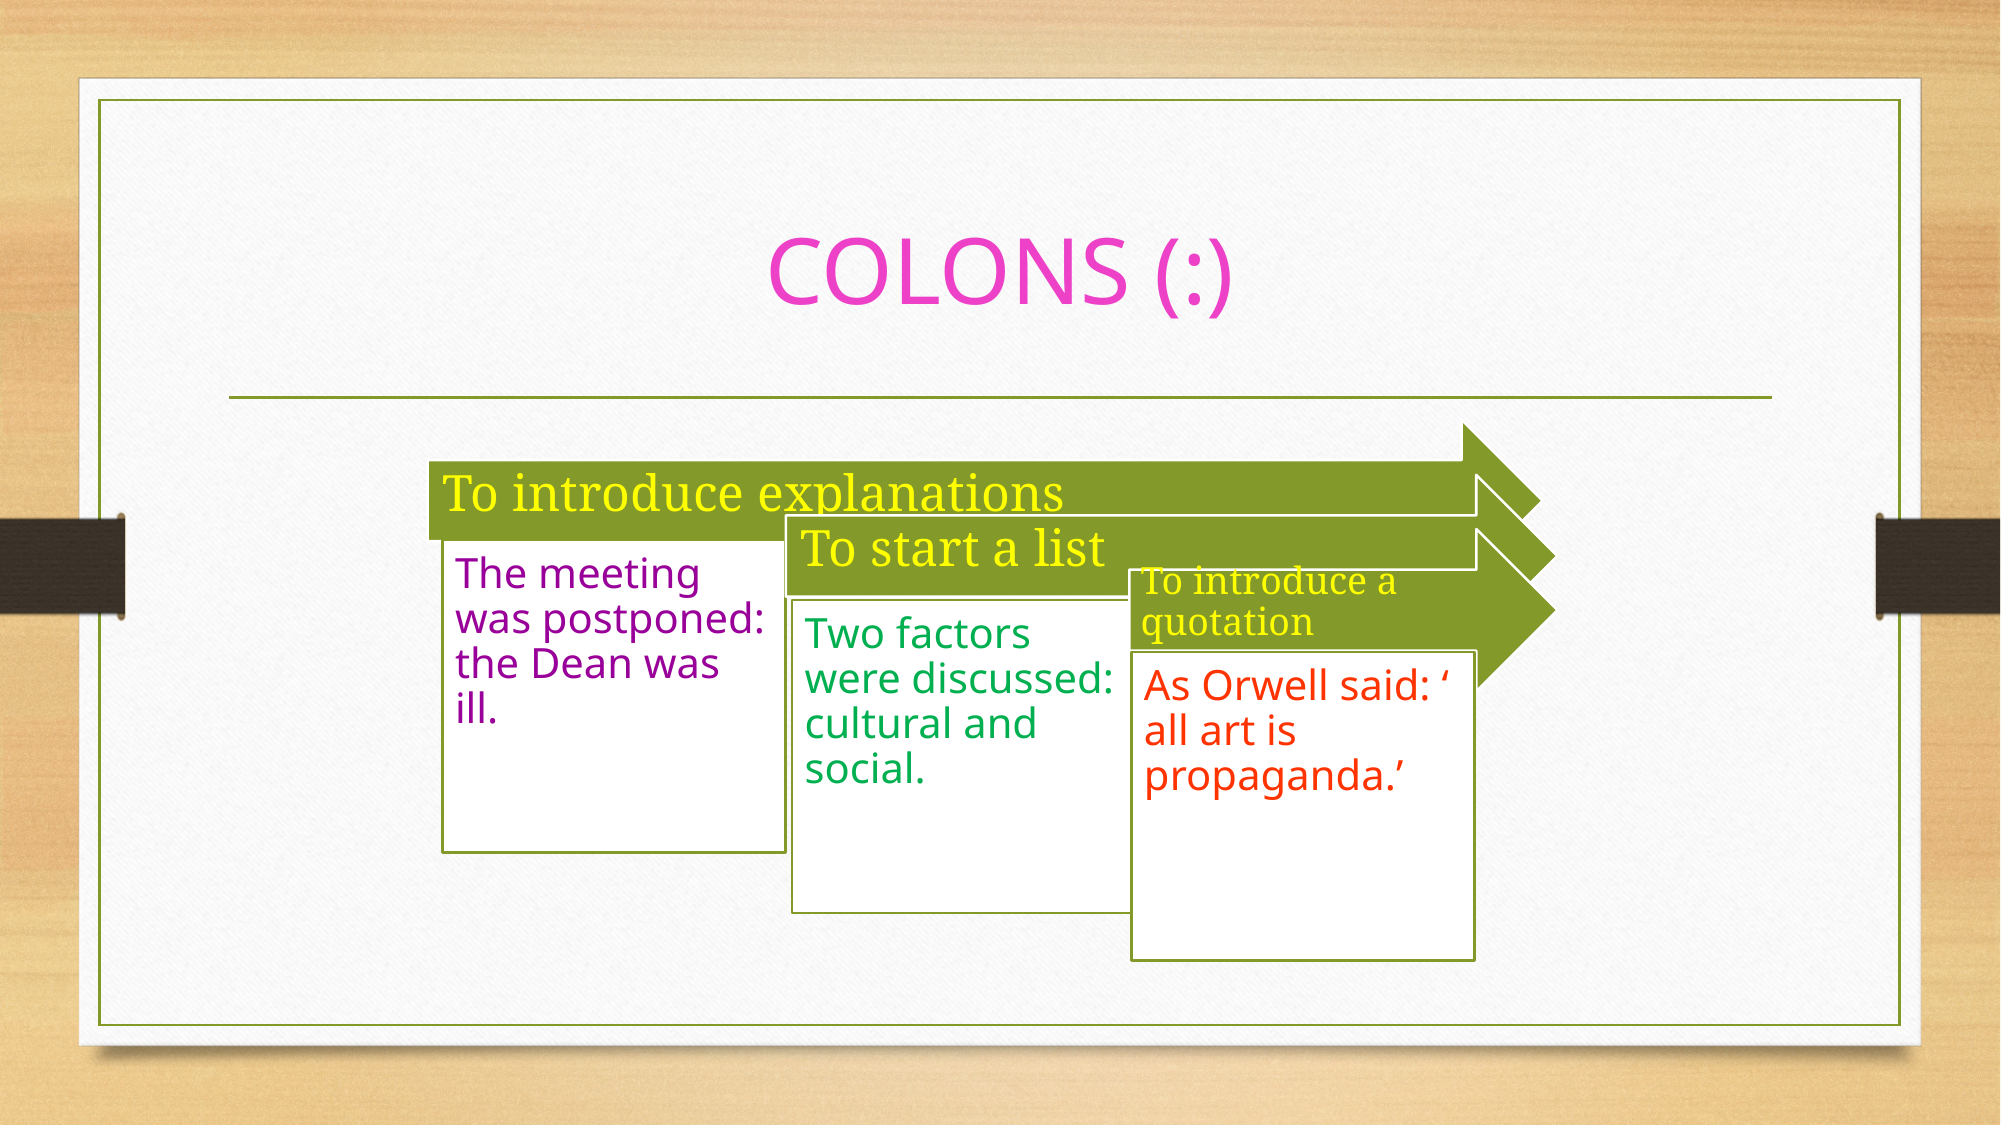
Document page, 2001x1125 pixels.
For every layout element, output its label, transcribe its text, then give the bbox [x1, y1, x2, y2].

title COLONS (:) [212, 161, 1788, 375]
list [212, 419, 1788, 964]
picture [0, 0, 2001, 1125]
